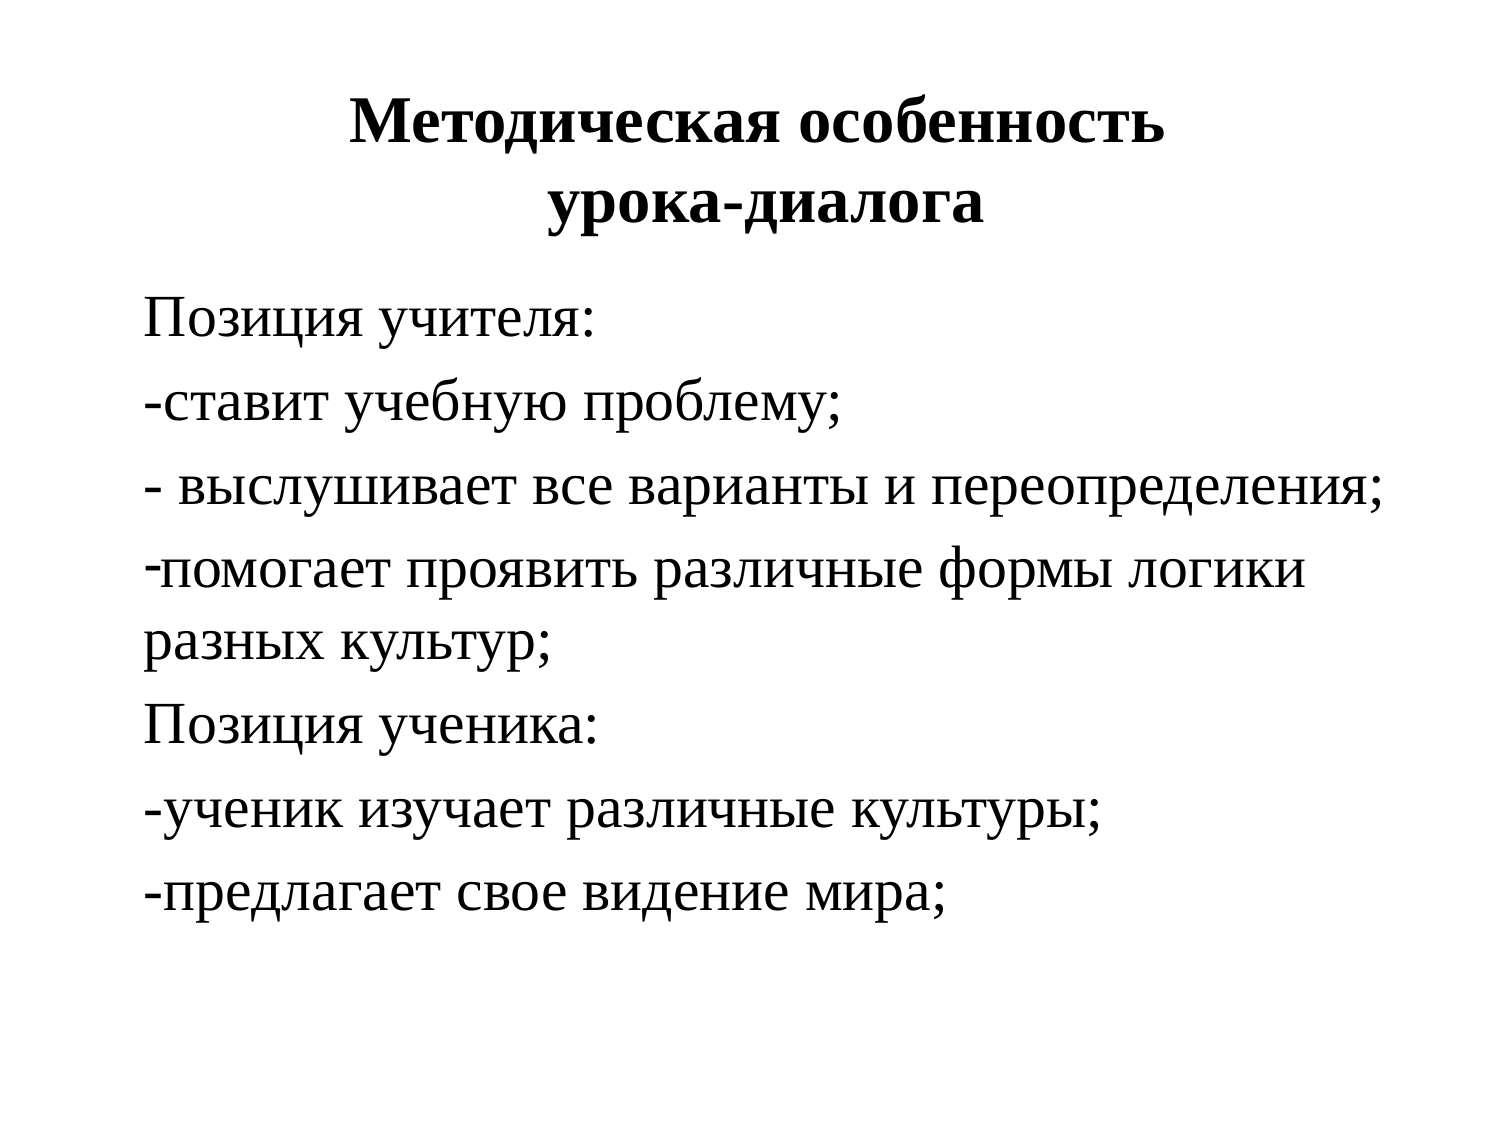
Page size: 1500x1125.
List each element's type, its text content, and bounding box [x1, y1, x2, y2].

subtitle Позиция учителя: -ставит учебную проблему; - выслушивает все варианты и переопределения; помогает проявить различные формы логики разных культур; Позиция ученика: -ученик изучает различные культуры; -предлагает свое видение мира; [128, 269, 1407, 1008]
title Методическая особенность урока-диалога [128, 35, 1404, 269]
